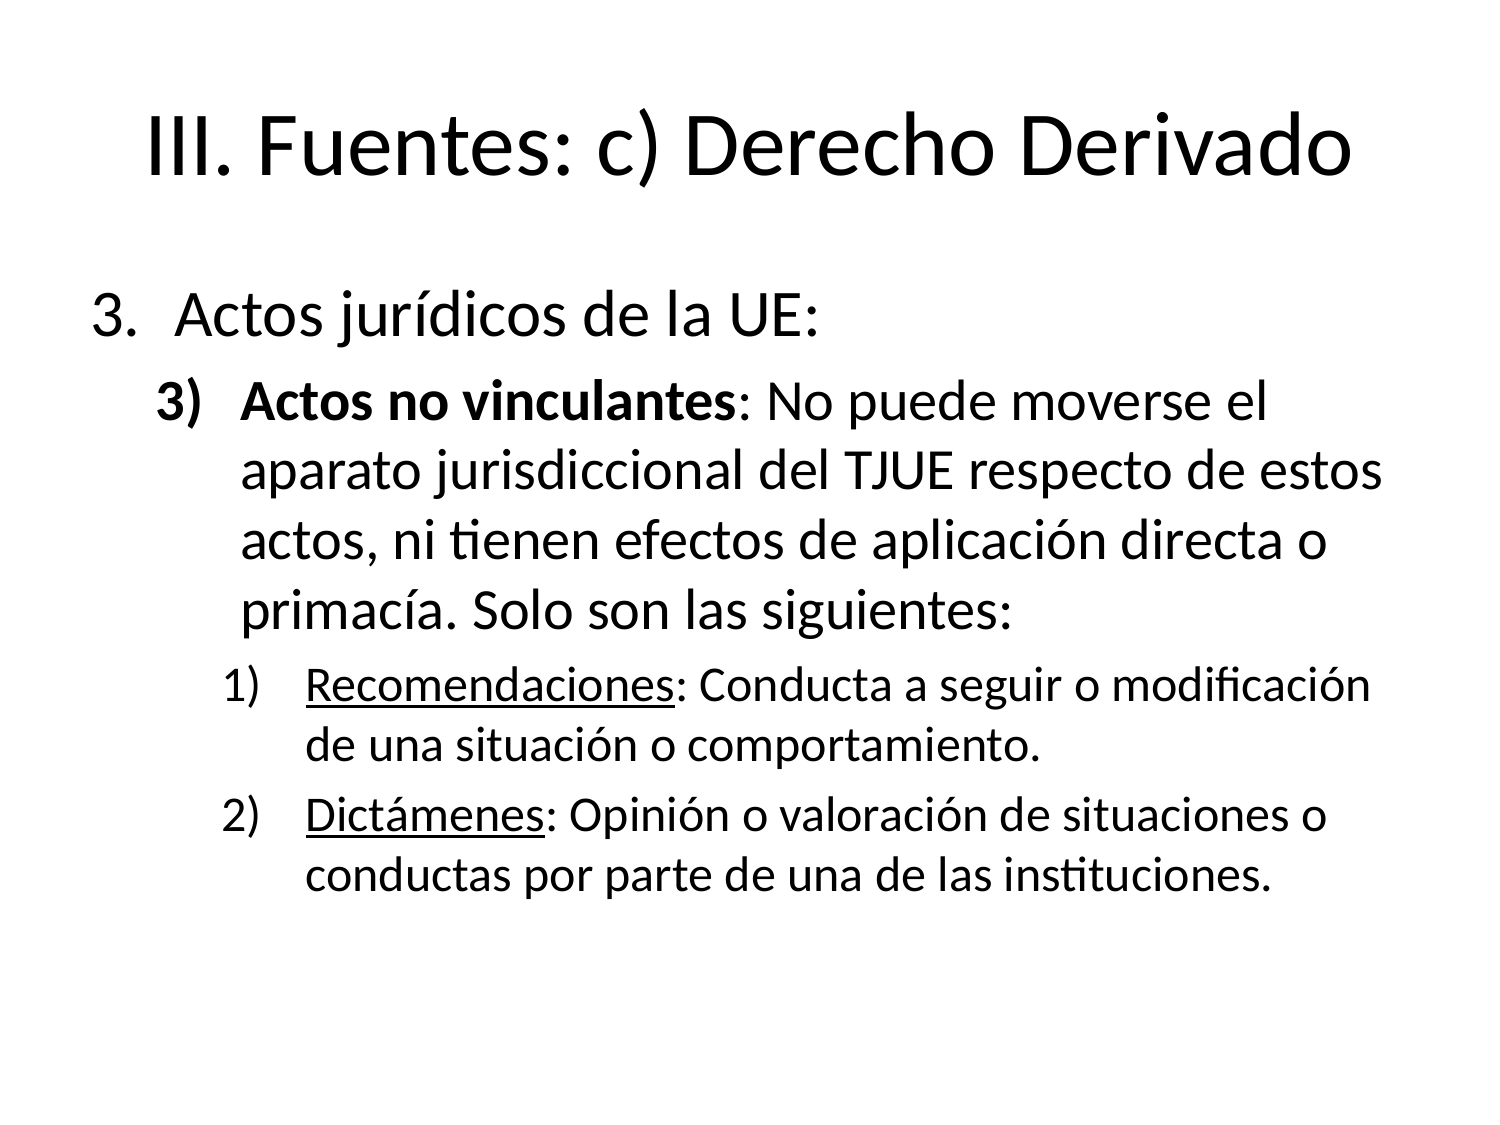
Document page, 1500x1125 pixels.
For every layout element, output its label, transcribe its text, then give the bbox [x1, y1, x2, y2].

title III. Fuentes: c) Derecho Derivado [75, 45, 1425, 233]
list Actos jurídicos de la UE: Actos no vinculantes: No puede moverse el aparato jurisdiccional del TJUE respecto de estos actos, ni tienen efectos de aplicación directa o primacía. Solo son las siguientes: Recomendaciones: Conducta a seguir o modificación de una situación o comportamiento. Dictámenes: Opinión o valoración de situaciones o conductas por parte de una de las instituciones. [75, 262, 1425, 1035]
